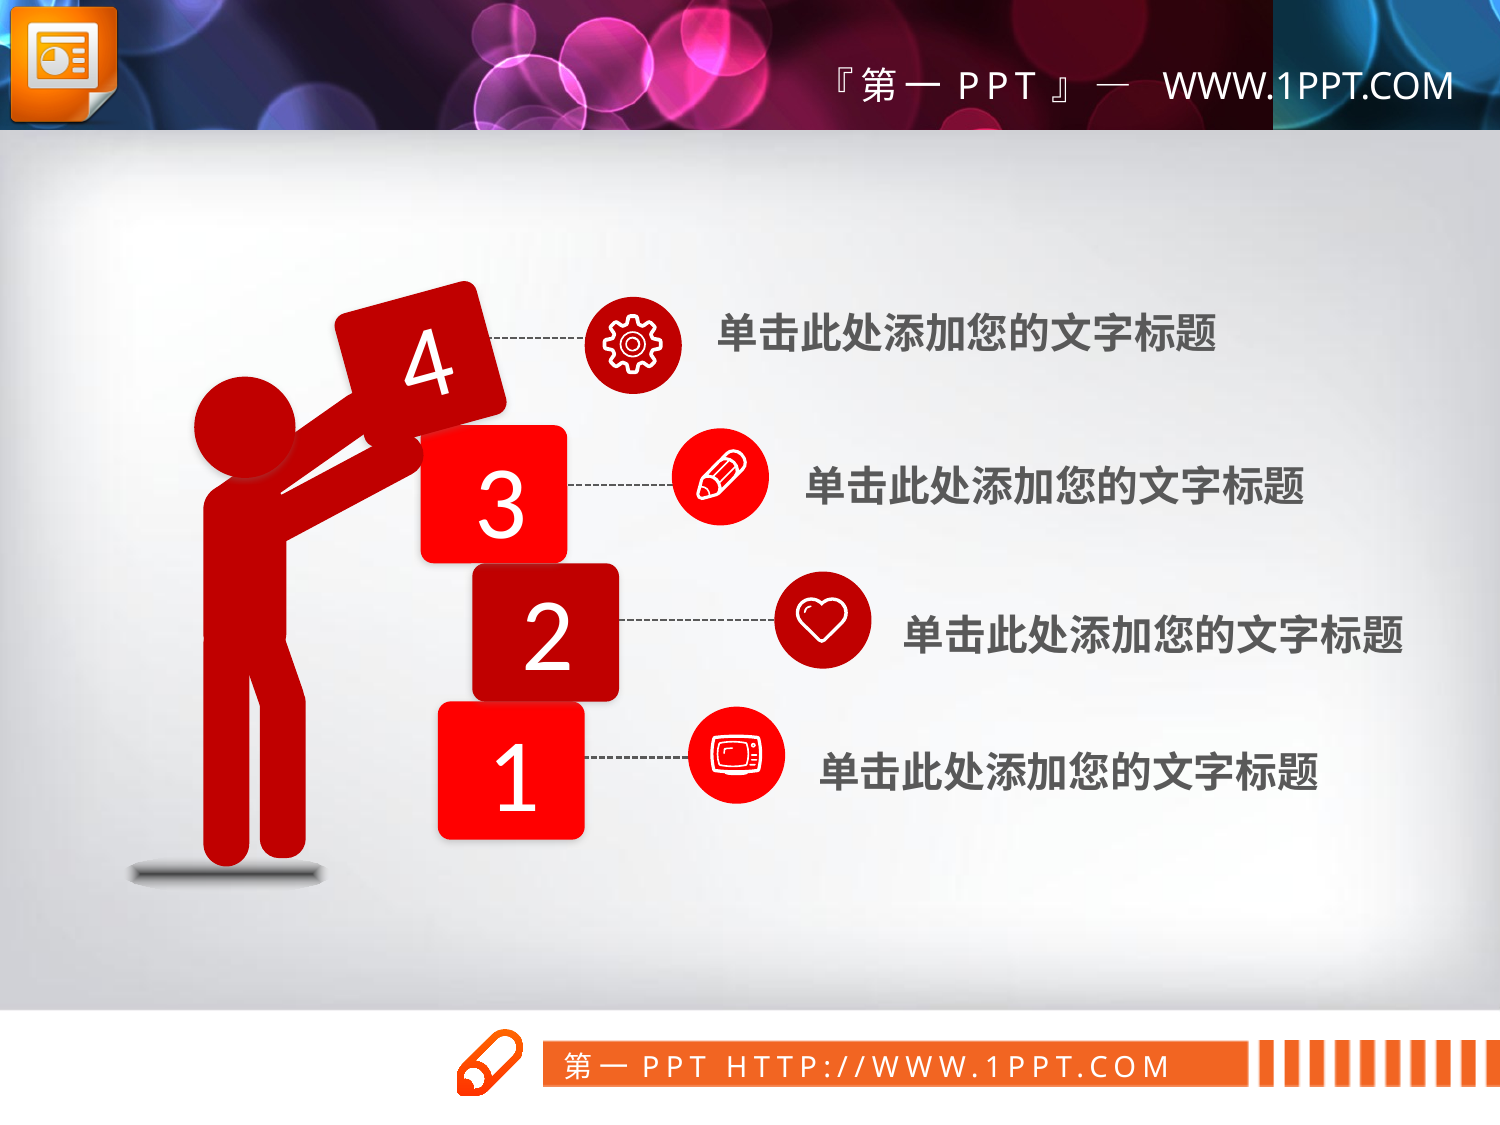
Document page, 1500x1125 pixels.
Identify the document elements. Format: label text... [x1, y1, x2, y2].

text_box 单击此处添加您的文字标题 [793, 438, 1329, 515]
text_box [591, 706, 786, 804]
picture [0, 0, 1500, 1012]
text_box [624, 571, 872, 669]
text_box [472, 558, 620, 702]
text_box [500, 296, 683, 395]
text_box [437, 699, 585, 842]
text_box 单击此处添加您的文字标题 [705, 285, 1241, 363]
picture [543, 1040, 1500, 1087]
text_box 单击此处添加您的文字标题 [806, 725, 1342, 802]
text_box 单击此处添加您的文字标题 [891, 588, 1427, 665]
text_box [346, 285, 495, 434]
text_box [570, 428, 770, 526]
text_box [120, 376, 433, 894]
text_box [437, 424, 568, 569]
